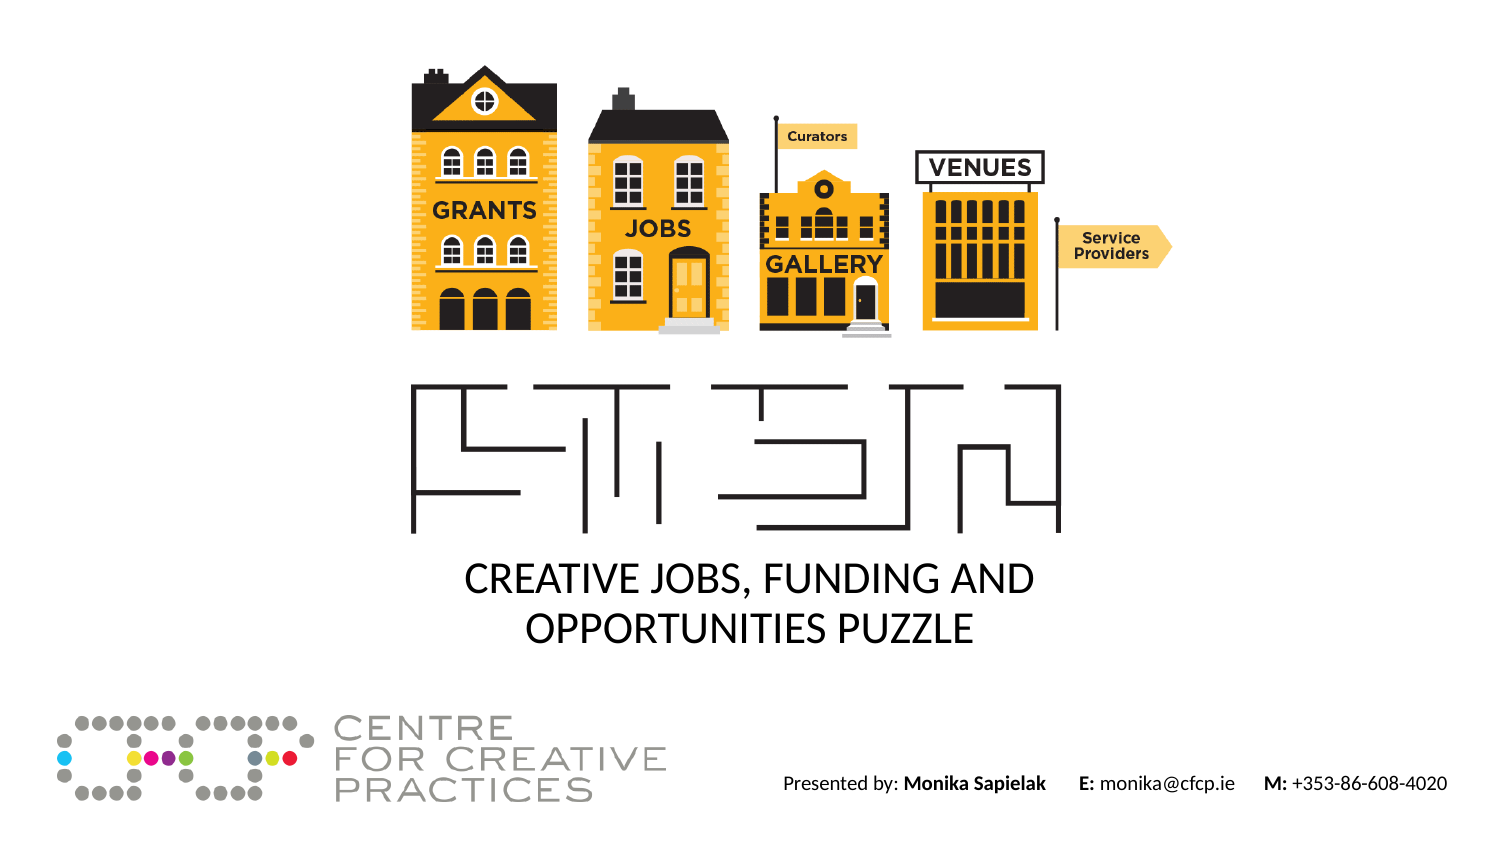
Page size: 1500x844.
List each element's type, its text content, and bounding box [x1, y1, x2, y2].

picture [396, 45, 1177, 543]
text_box Presented by: Monika Sapielak E: monika@cfcp.ie M: +353-86-608-4020 [678, 757, 1467, 803]
text_box CREATIVE JOBS, FUNDING AND OPPORTUNITIES PUZZLE [0, 546, 1500, 661]
picture [57, 715, 667, 803]
